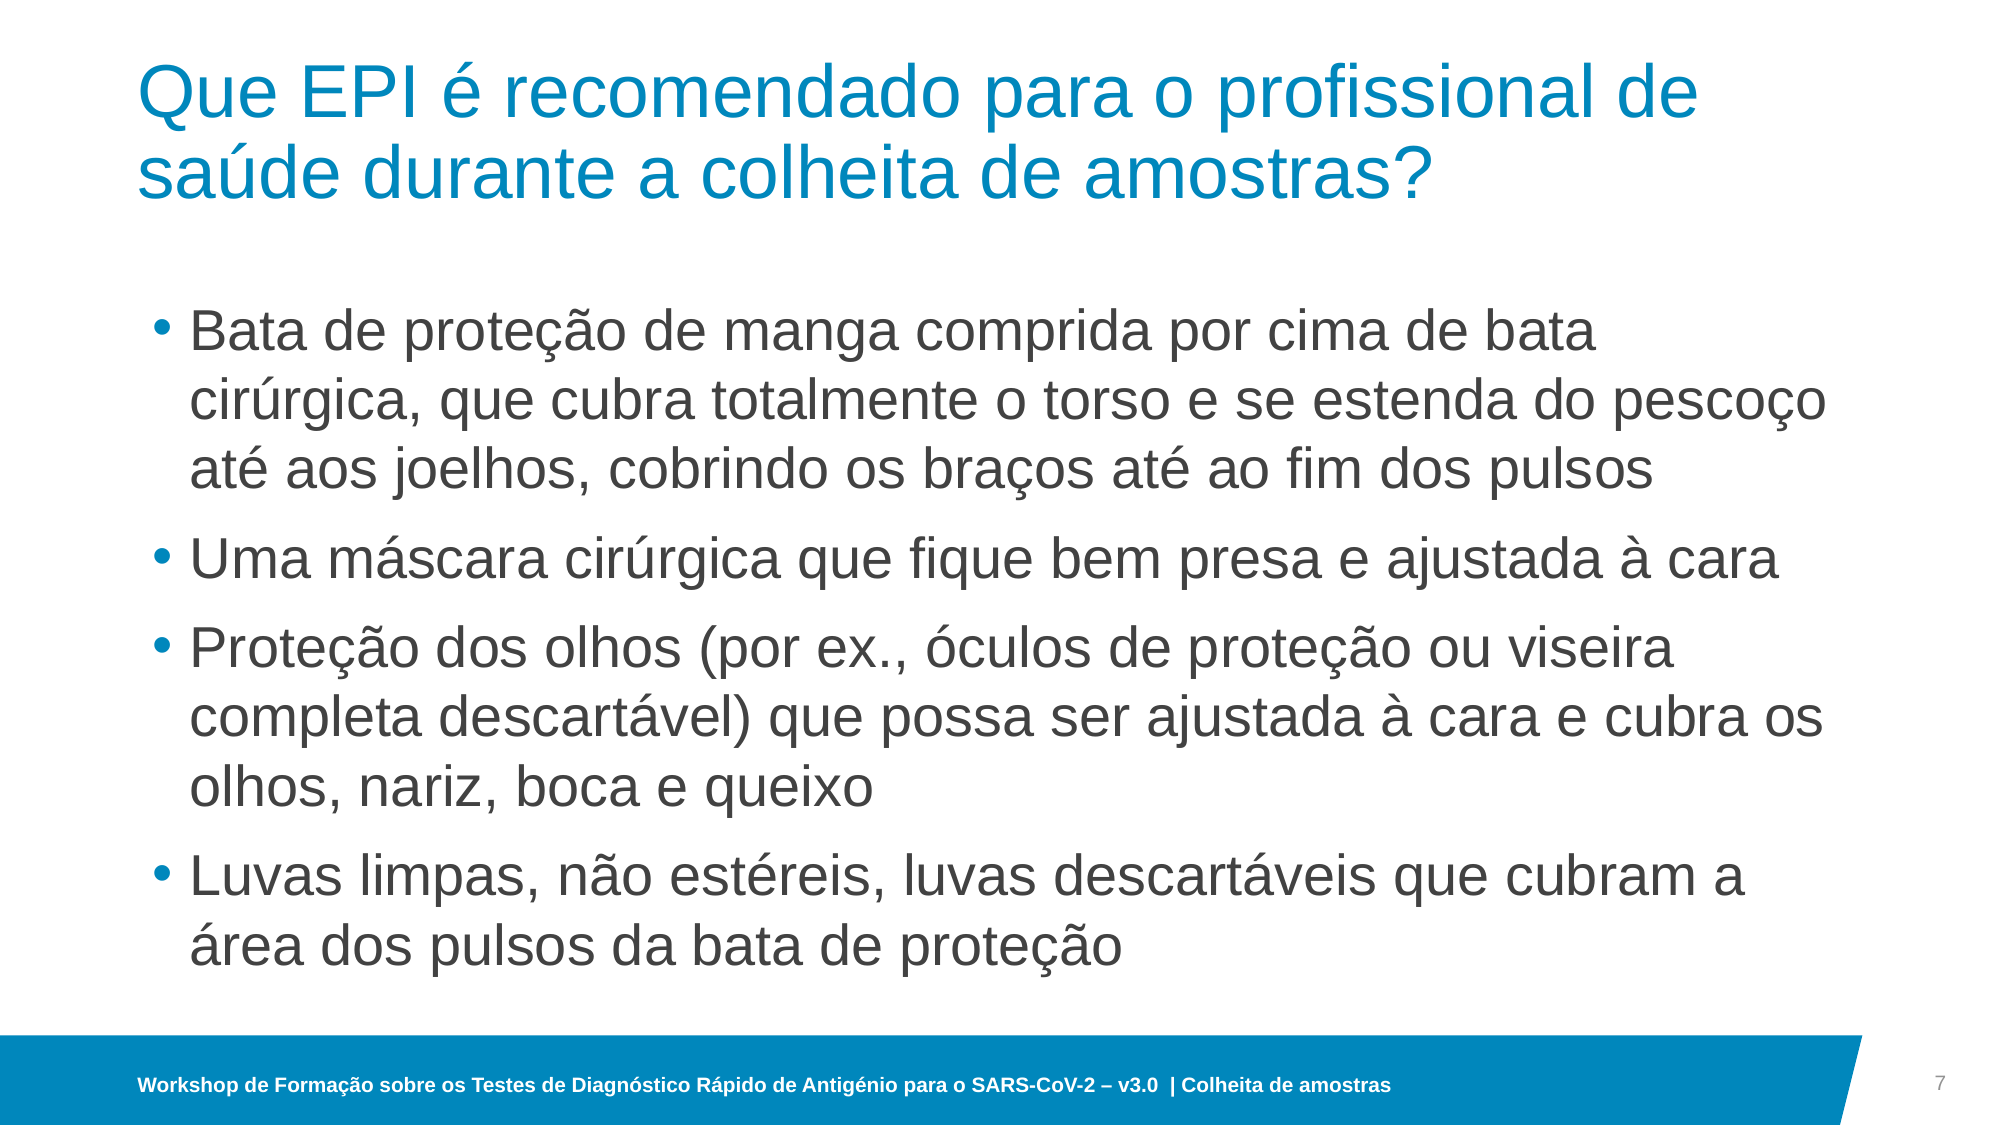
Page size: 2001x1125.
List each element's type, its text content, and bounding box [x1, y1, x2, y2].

title Que EPI é recomendado para o profissional de saúde durante a colheita de amostras? [137, 59, 1863, 215]
footer Workshop de Formação sobre os Testes de Diagnóstico Rápido de Antigénio para o SARS-CoV-2 – v3.0 | Colheita de amostras [137, 1042, 1551, 1125]
list Bata de proteção de manga comprida por cima de bata cirúrgica, que cubra totalmente o torso e se estenda do pescoço até aos joelhos, cobrindo os braços até ao fim dos pulsos Uma máscara cirúrgica que fique bem presa e ajustada à cara Proteção dos olhos (por ex., óculos de proteção ou viseira completa descartável) que possa ser ajustada à cara e cubra os olhos, nariz, boca e queixo Luvas limpas, não estéreis, luvas descartáveis que cubram a área dos pulsos da bata de proteção [137, 284, 1863, 1014]
slide_number 7 [1862, 1035, 1947, 1125]
